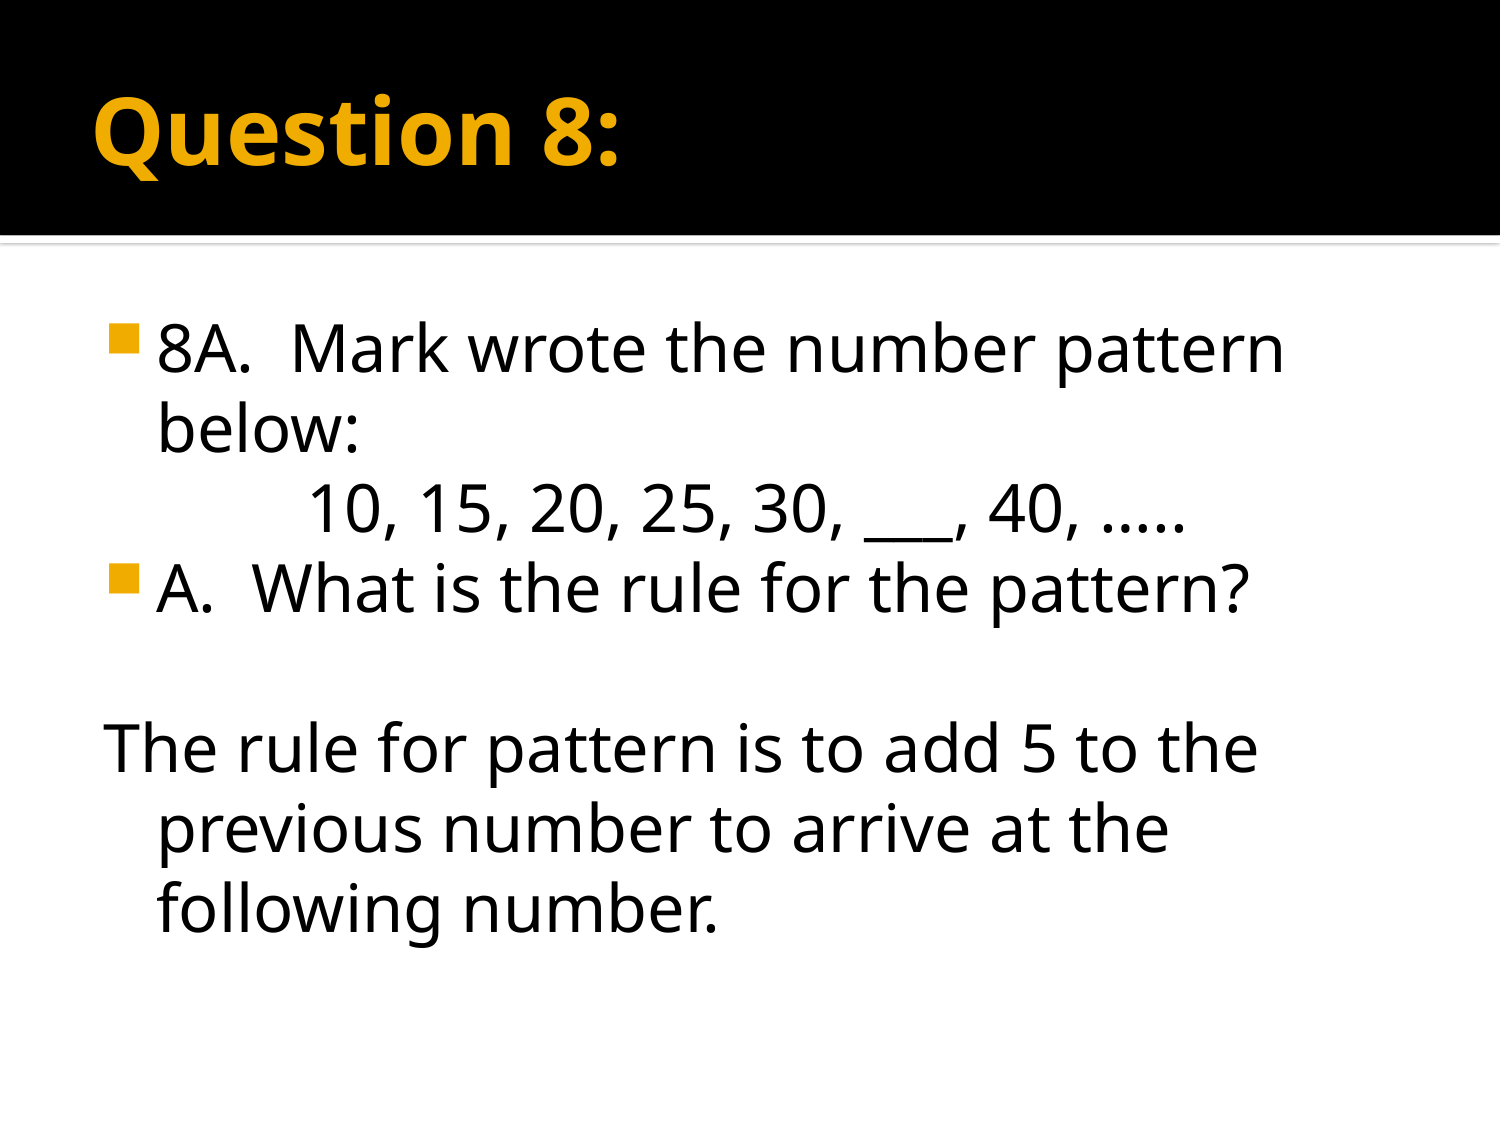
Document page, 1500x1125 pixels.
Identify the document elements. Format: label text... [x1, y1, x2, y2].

title Question 8: [75, 25, 1425, 231]
list 8A. Mark wrote the number pattern below: 10, 15, 20, 25, 30, ___, 40, ….. A. What is the rule for the pattern? The rule for pattern is to add 5 to the previous number to arrive at the following number. [75, 291, 1425, 1050]
